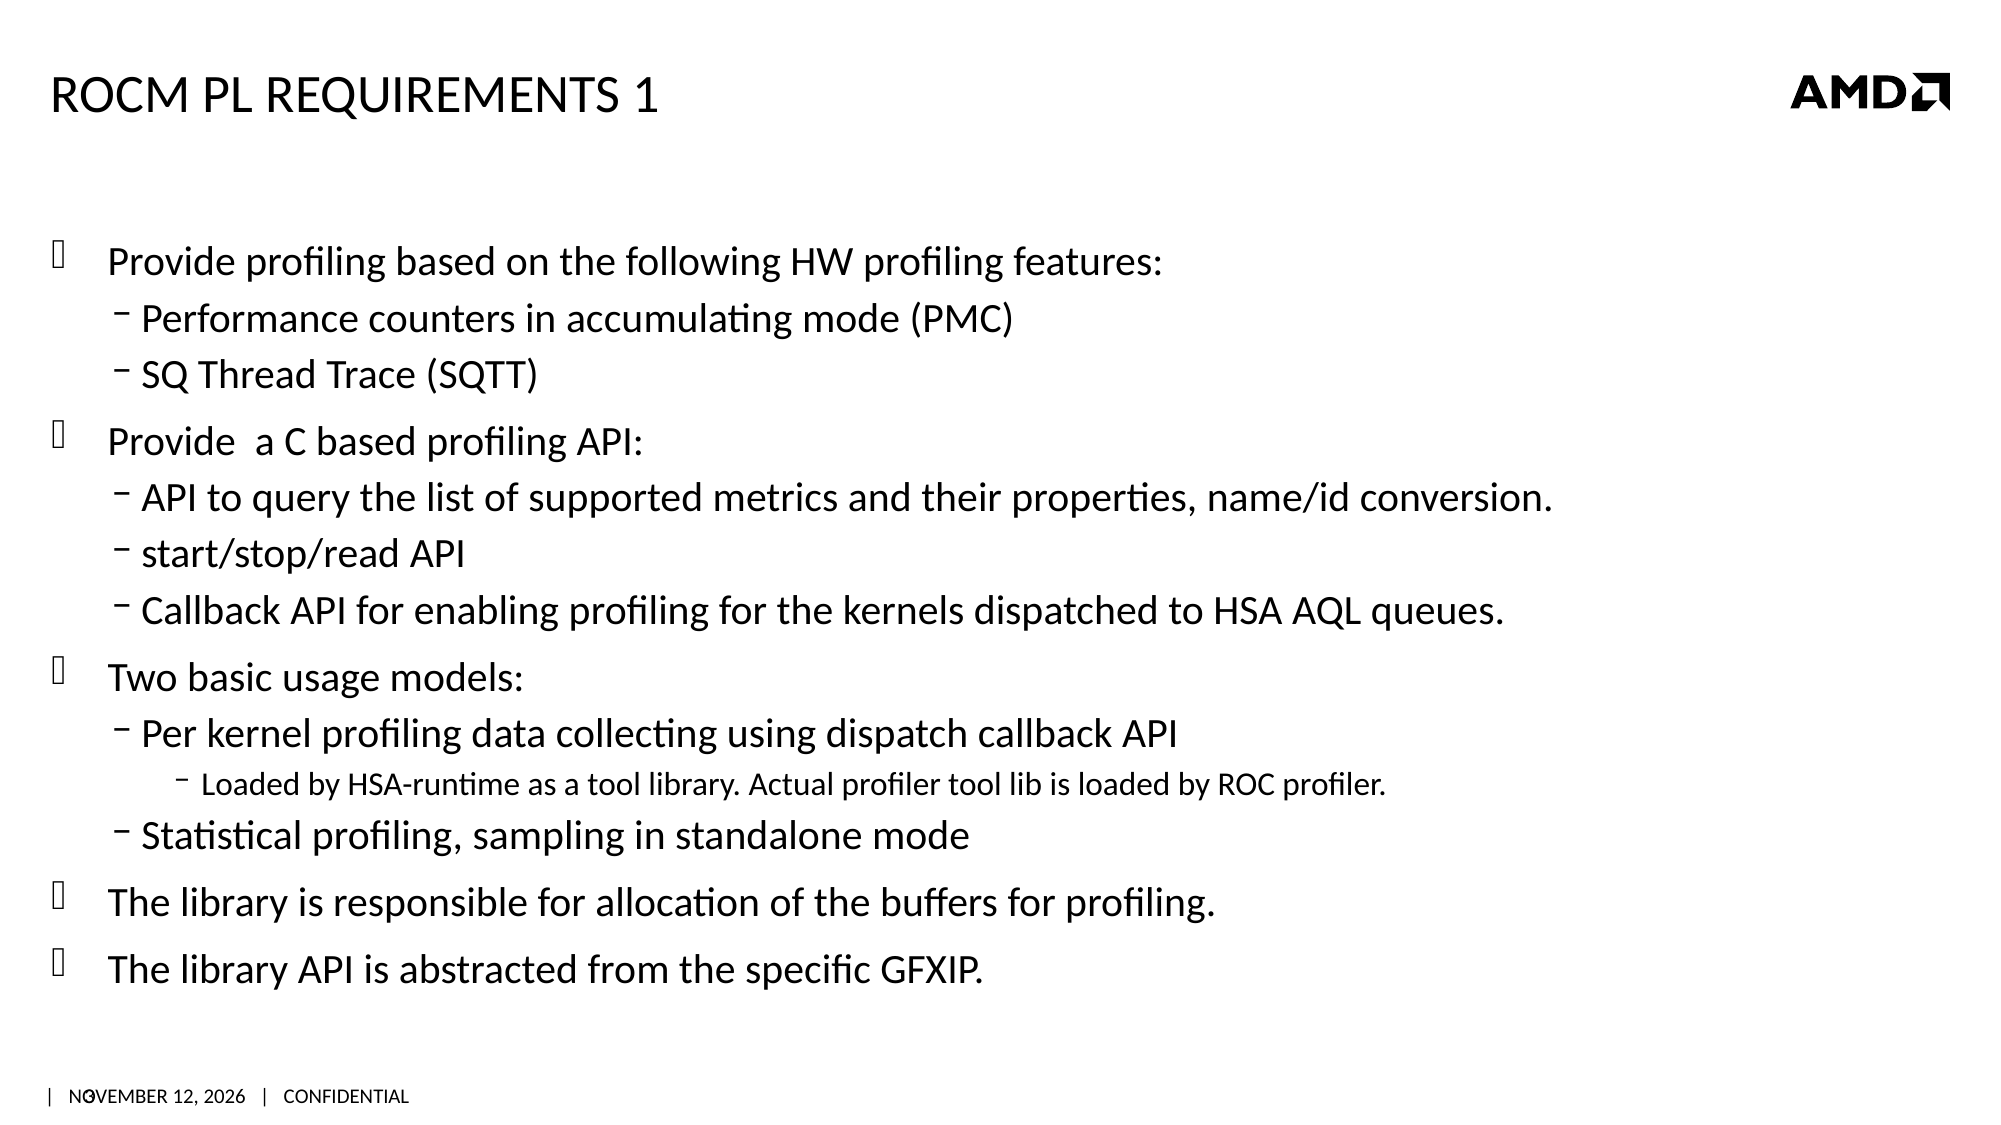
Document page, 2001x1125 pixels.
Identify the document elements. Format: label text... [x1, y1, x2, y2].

list Provide profiling based on the following HW profiling features: Performance counters in accumulating mode (PMC) SQ Thread Trace (SQTT) Provide a C based profiling API: API to query the list of supported metrics and their properties, name/id conversion. start/stop/read API Callback API for enabling profiling for the kernels dispatched to HSA AQL queues. Two basic usage models: Per kernel profiling data collecting using dispatch callback API Loaded by HSA-runtime as a tool library. Actual profiler tool lib is loaded by ROC profiler. Statistical profiling, sampling in standalone mode The library is responsible for allocation of the buffers for profiling. The library API is abstracted from the specific GFXIP. [51, 226, 1912, 1037]
title ROCm PL Requirements 1 [50, 45, 1761, 124]
